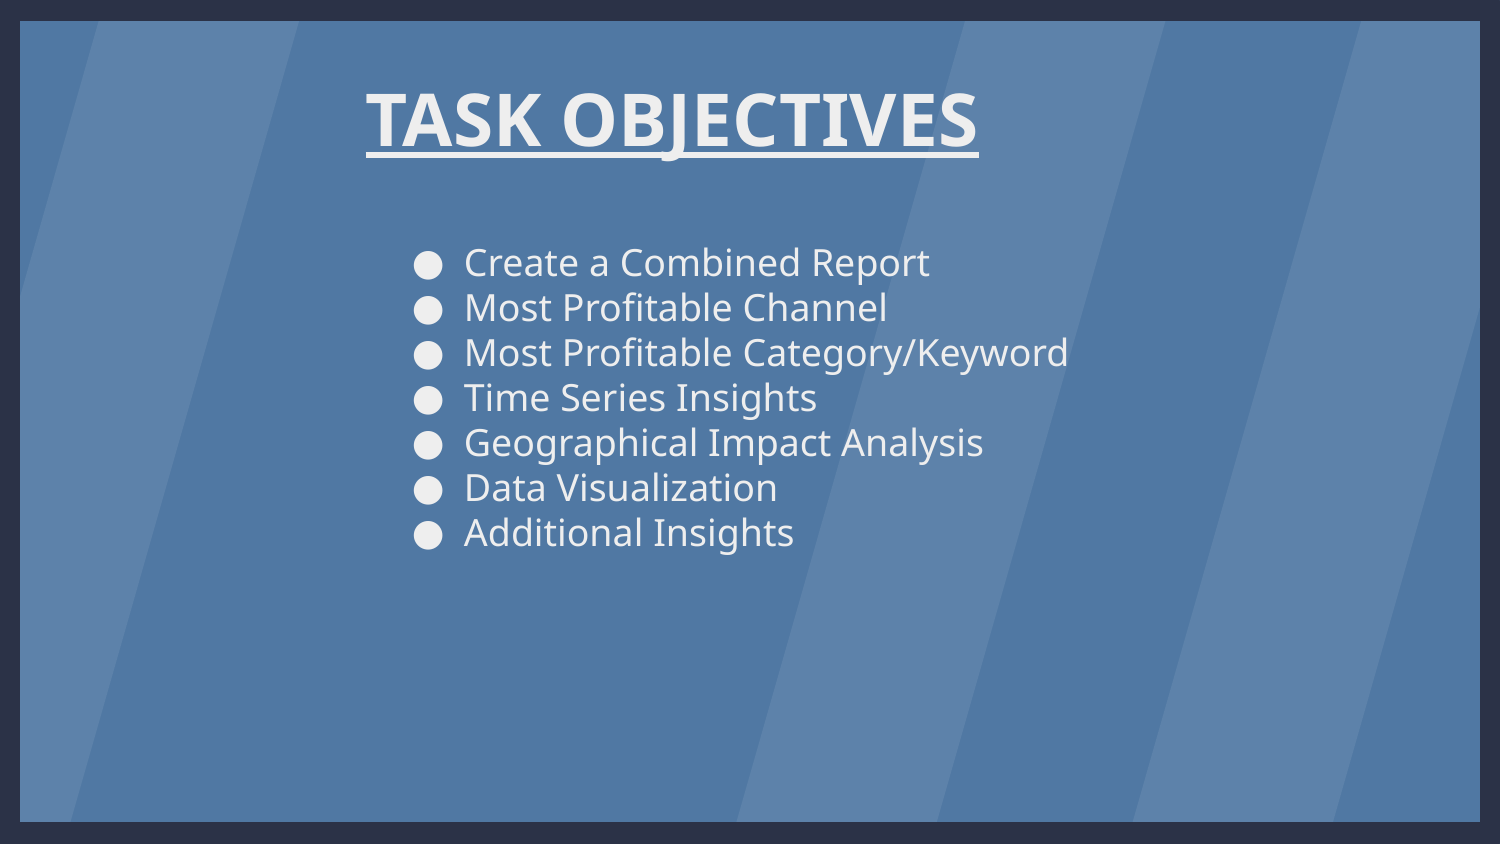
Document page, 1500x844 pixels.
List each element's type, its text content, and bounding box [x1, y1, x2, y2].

title TASK OBJECTIVES [350, 58, 1024, 189]
subtitle Create a Combined Report Most Profitable Channel Most Profitable Category/Keyword Time Series Insights Geographical Impact Analysis Data Visualization Additional Insights [373, 188, 1196, 624]
